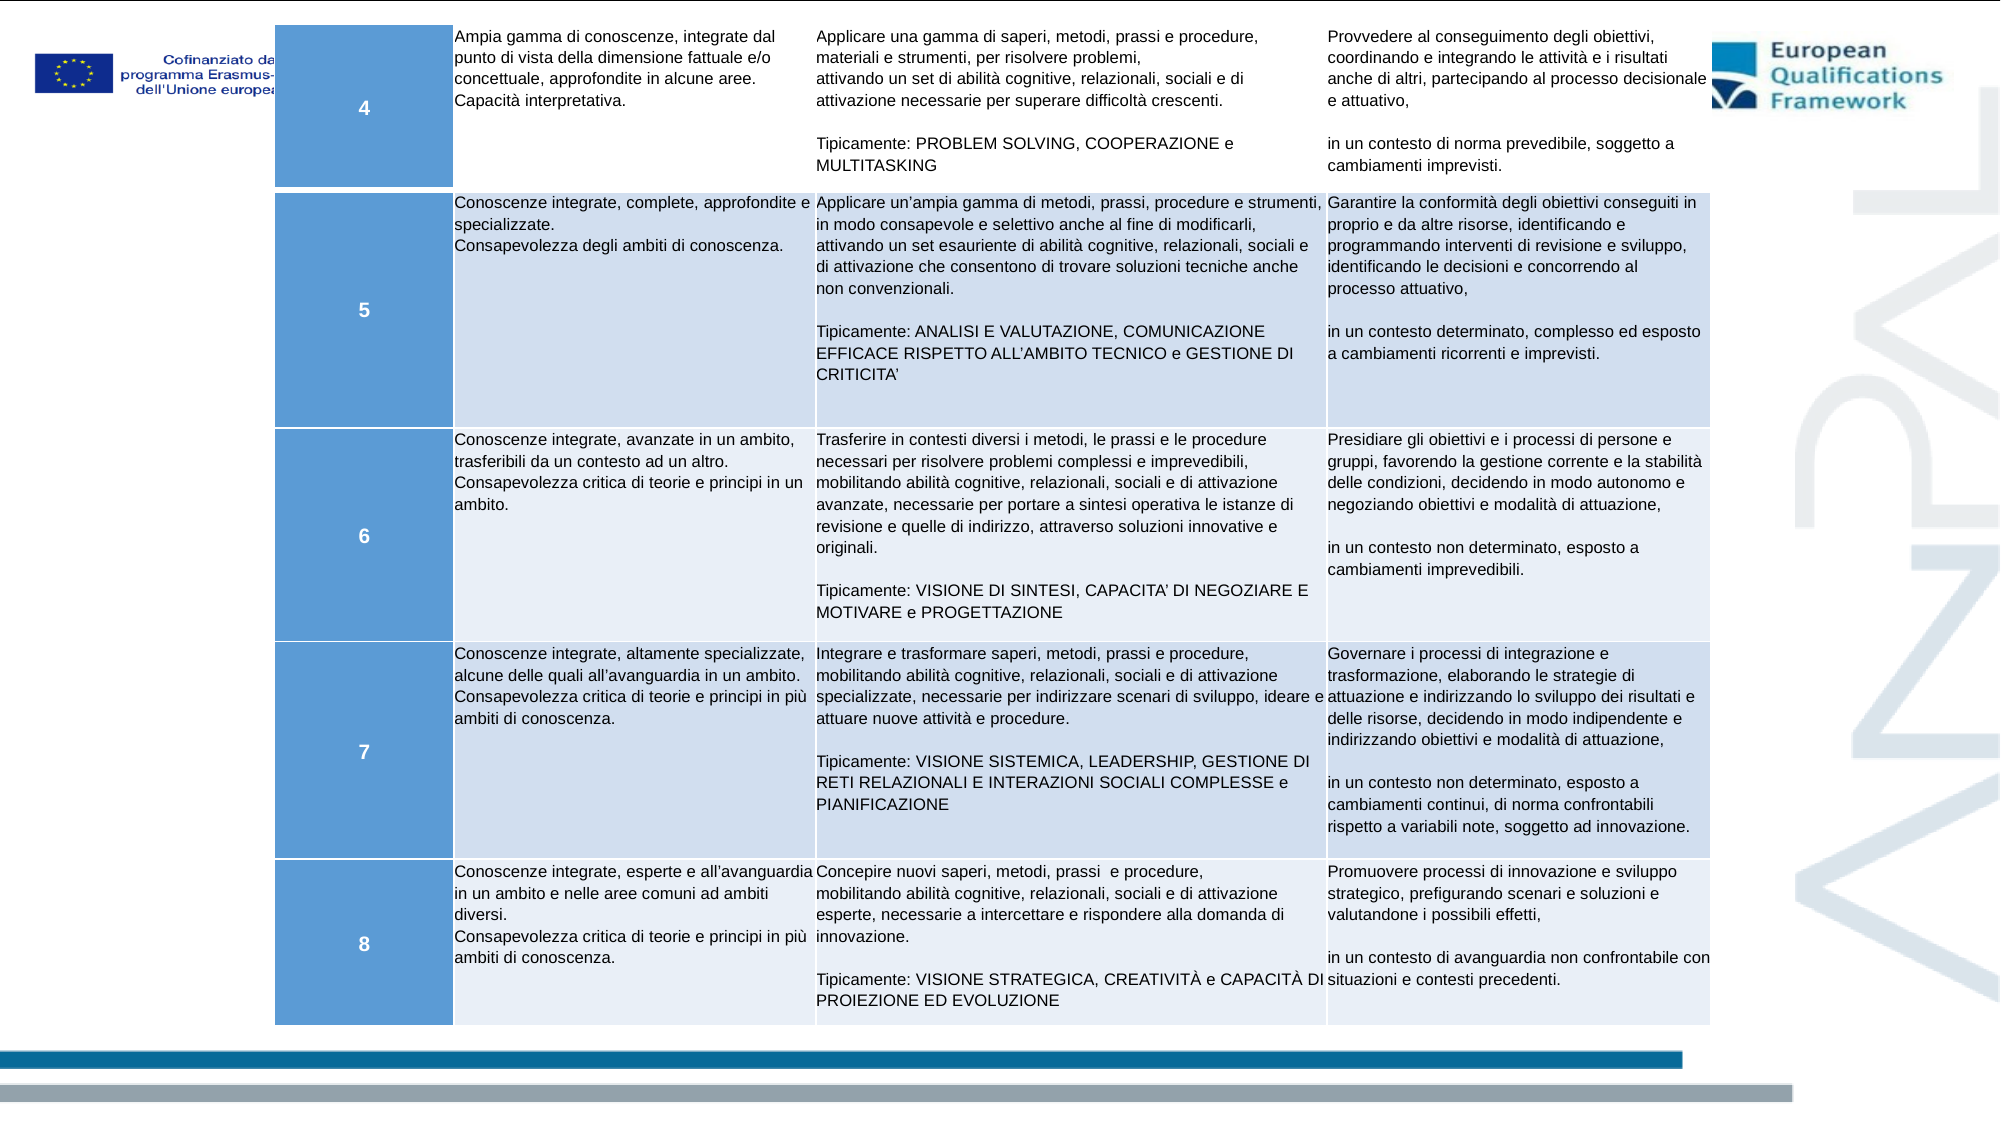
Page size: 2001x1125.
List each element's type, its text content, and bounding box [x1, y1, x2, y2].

table_header Provvedere al conseguimento degli obiettivi, coordinando e integrando le attività e i risultati anche di altri, partecipando al processo decisionale e attuativo, in un contesto di norma prevedibile, soggetto a cambiamenti imprevisti. [1328, 25, 1710, 187]
table_cell Governare i processi di integrazione e trasformazione, elaborando le strategie di attuazione e indirizzando lo sviluppo dei risultati e delle risorse, decidendo in modo indipendente e indirizzando obiettivi e modalità di attuazione, in un contesto non determinato, esposto a cambiamenti continui, di norma confrontabili rispetto a variabili note, soggetto ad innovazione. [1328, 642, 1710, 858]
table_cell Concepire nuovi saperi, metodi, prassi e procedure, mobilitando abilità cognitive, relazionali, sociali e di attivazione esperte, necessarie a intercettare e rispondere alla domanda di innovazione. Tipicamente: VISIONE STRATEGICA, CREATIVITÀ e CAPACITÀ DI PROIEZIONE ED EVOLUZIONE [817, 860, 1326, 1025]
table_cell Garantire la conformità degli obiettivi conseguiti in proprio e da altre risorse, identificando e programmando interventi di revisione e sviluppo, identificando le decisioni e concorrendo al processo attuativo, in un contesto determinato, complesso ed esposto a cambiamenti ricorrenti e imprevisti. [1328, 193, 1710, 427]
table_cell 5 [275, 193, 453, 427]
table_cell Conoscenze integrate, esperte e all’avanguardia in un ambito e nelle aree comuni ad ambiti diversi. Consapevolezza critica di teorie e principi in più ambiti di conoscenza. [455, 860, 815, 1025]
table_header 4 [275, 25, 453, 187]
table_cell Presidiare gli obiettivi e i processi di persone e gruppi, favorendo la gestione corrente e la stabilità delle condizioni, decidendo in modo autonomo e negoziando obiettivi e modalità di attuazione, in un contesto non determinato, esposto a cambiamenti imprevedibili. [1328, 429, 1710, 641]
table_cell Conoscenze integrate, complete, approfondite e specializzate. Consapevolezza degli ambiti di conoscenza. [455, 193, 815, 427]
text_box [981, 216, 1012, 278]
table_cell Promuovere processi di innovazione e sviluppo strategico, prefigurando scenari e soluzioni e valutandone i possibili effetti, in un contesto di avanguardia non confrontabile con situazioni e contesti precedenti. [1328, 860, 1710, 1025]
table_cell 7 [275, 642, 453, 858]
table_cell Integrare e trasformare saperi, metodi, prassi e procedure, mobilitando abilità cognitive, relazionali, sociali e di attivazione specializzate, necessarie per indirizzare scenari di sviluppo, ideare e attuare nuove attività e procedure. Tipicamente: VISIONE SISTEMICA, LEADERSHIP, GESTIONE DI RETI RELAZIONALI E INTERAZIONI SOCIALI COMPLESSE e PIANIFICAZIONE [817, 642, 1326, 858]
table_cell 8 [275, 860, 453, 1025]
table_cell 6 [275, 429, 453, 641]
table_cell Applicare un’ampia gamma di metodi, prassi, procedure e strumenti, in modo consapevole e selettivo anche al fine di modificarli, attivando un set esauriente di abilità cognitive, relazionali, sociali e di attivazione che consentono di trovare soluzioni tecniche anche non convenzionali. Tipicamente: ANALISI E VALUTAZIONE, COMUNICAZIONE EFFICACE RISPETTO ALL’AMBITO TECNICO e GESTIONE DI CRITICITA’ [817, 193, 1326, 427]
table_header Ampia gamma di conoscenze, integrate dal punto di vista della dimensione fattuale e/o concettuale, approfondite in alcune aree. Capacità interpretativa. [455, 25, 815, 187]
table_header Applicare una gamma di saperi, metodi, prassi e procedure, materiali e strumenti, per risolvere problemi, attivando un set di abilità cognitive, relazionali, sociali e di attivazione necessarie per superare difficoltà crescenti. Tipicamente: PROBLEM SOLVING, COOPERAZIONE e MULTITASKING [817, 25, 1326, 187]
picture [0, 0, 2001, 1125]
table_cell Trasferire in contesti diversi i metodi, le prassi e le procedure necessari per risolvere problemi complessi e imprevedibili, mobilitando abilità cognitive, relazionali, sociali e di attivazione avanzate, necessarie per portare a sintesi operativa le istanze di revisione e quelle di indirizzo, attraverso soluzioni innovative e originali. Tipicamente: VISIONE DI SINTESI, CAPACITA’ DI NEGOZIARE E MOTIVARE e PROGETTAZIONE [817, 429, 1326, 641]
table_cell Conoscenze integrate, altamente specializzate, alcune delle quali all’avanguardia in un ambito. Consapevolezza critica di teorie e principi in più ambiti di conoscenza. [455, 642, 815, 858]
table_cell Conoscenze integrate, avanzate in un ambito, trasferibili da un contesto ad un altro. Consapevolezza critica di teorie e principi in un ambito. [455, 429, 815, 641]
